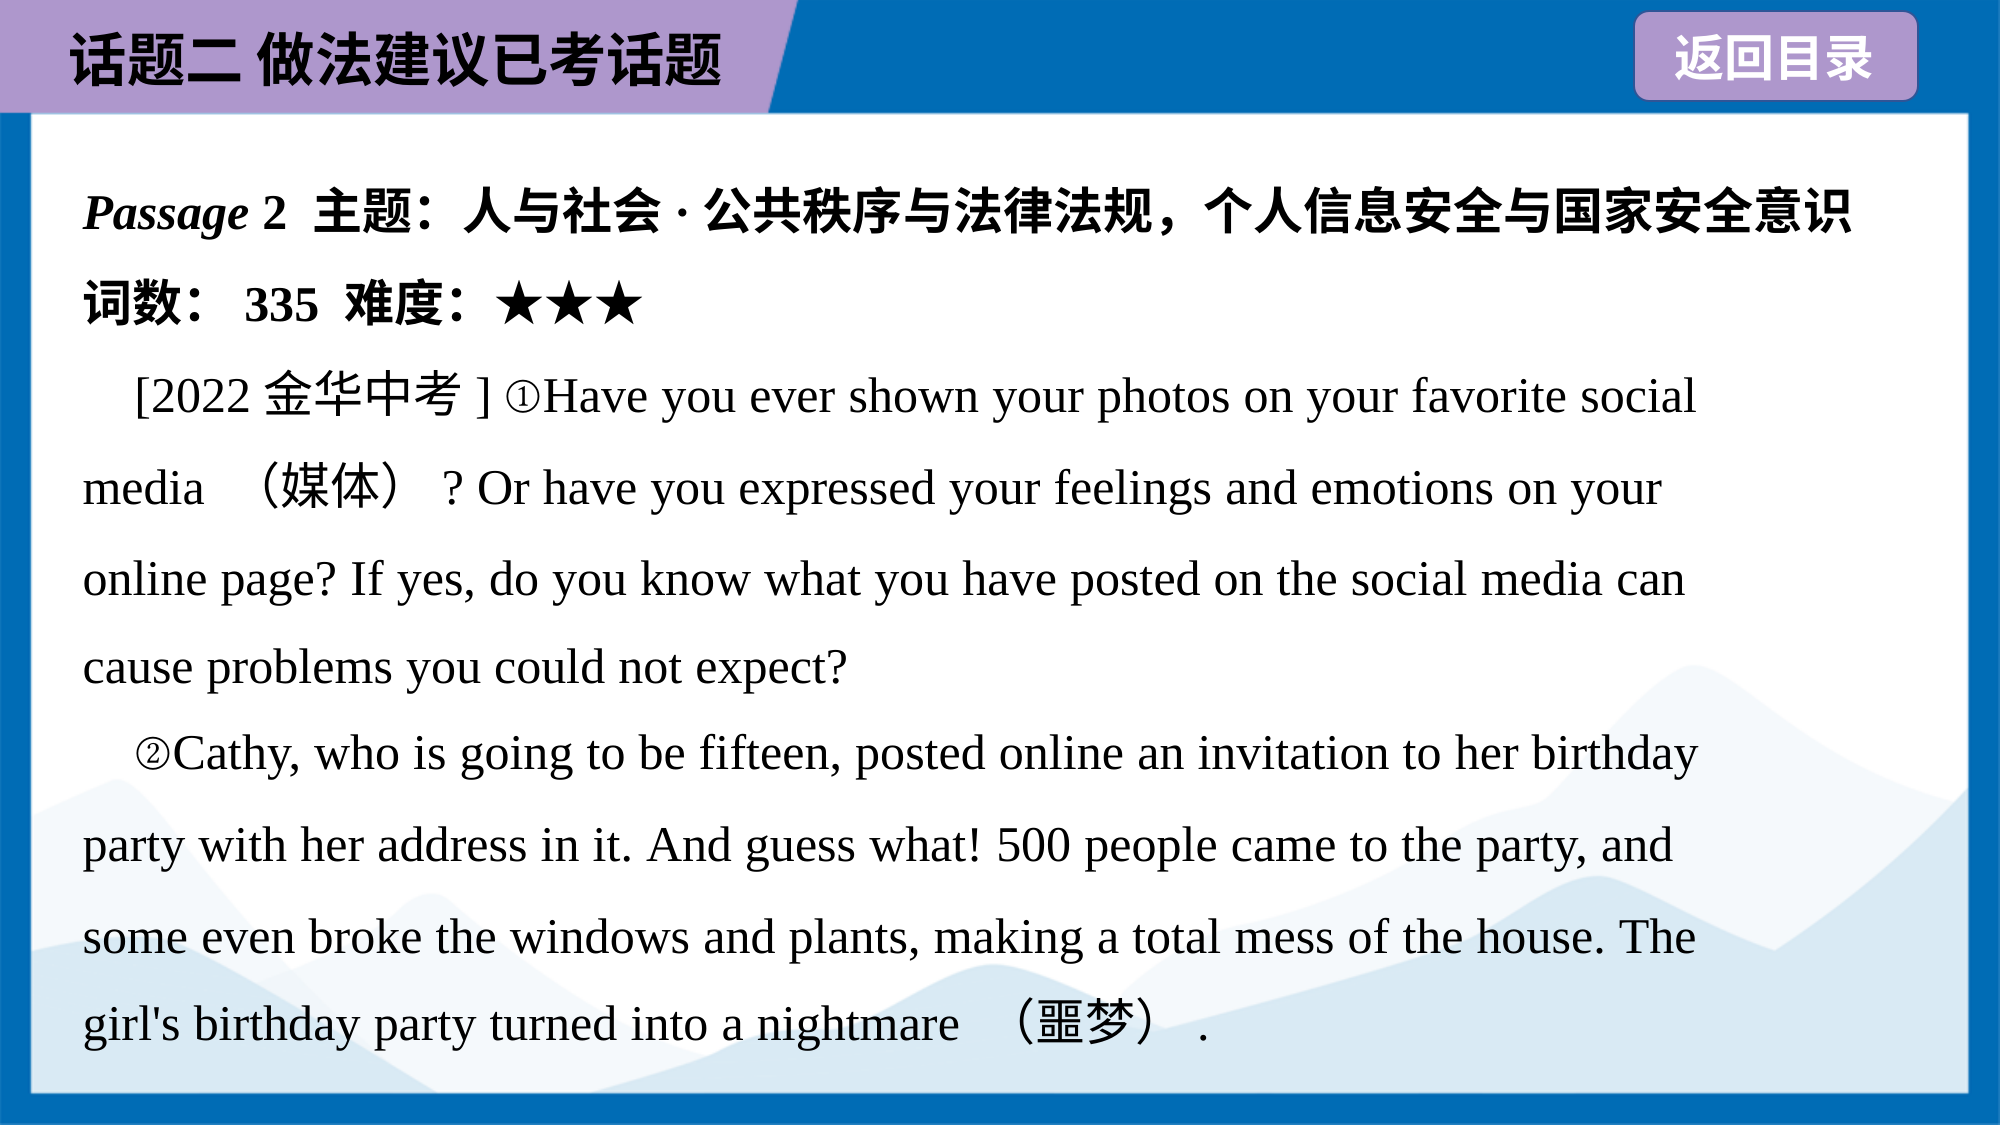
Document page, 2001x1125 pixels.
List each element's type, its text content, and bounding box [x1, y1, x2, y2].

picture [0, 0, 2000, 1125]
text_box ②Cathy, who is going to be fifteen, posted online an invitation to her birthday party with her address in it. And guess what! 500 people came to the party, and some even broke the windows and plants, making a total mess of the house. The girl's birthday party turned into a nightmare （噩梦）. [82, 688, 1917, 1041]
text_box Passage 2 主题：人与社会·公共秩序与法律法规，个人信息安全与国家安全意识 词数：335 难度：★★★ [2022金华中考] ①Have you ever shown your photos on your favorite social media （媒体）? Or have you expressed your feelings and emotions on your online page? If yes, do you know what you have posted on the social media can cause problems you could not expect? [82, 147, 1917, 684]
